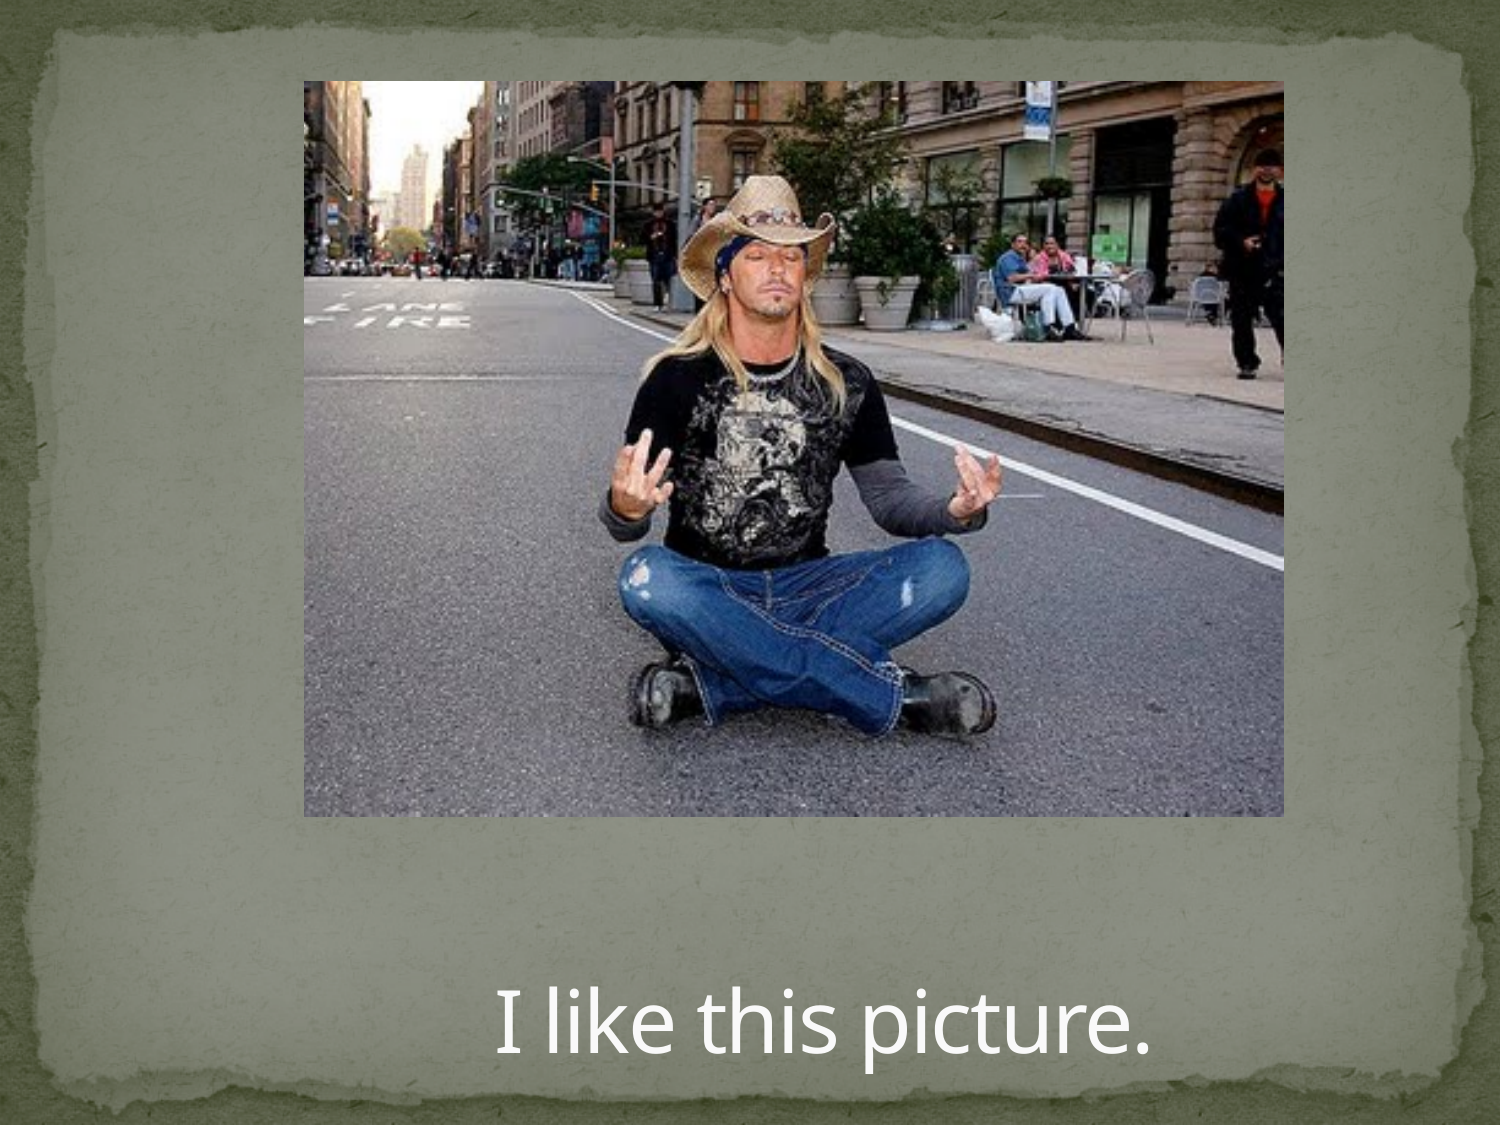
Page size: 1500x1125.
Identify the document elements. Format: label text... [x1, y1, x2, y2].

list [307, 84, 1282, 814]
title I like this picture. [149, 878, 1500, 1079]
